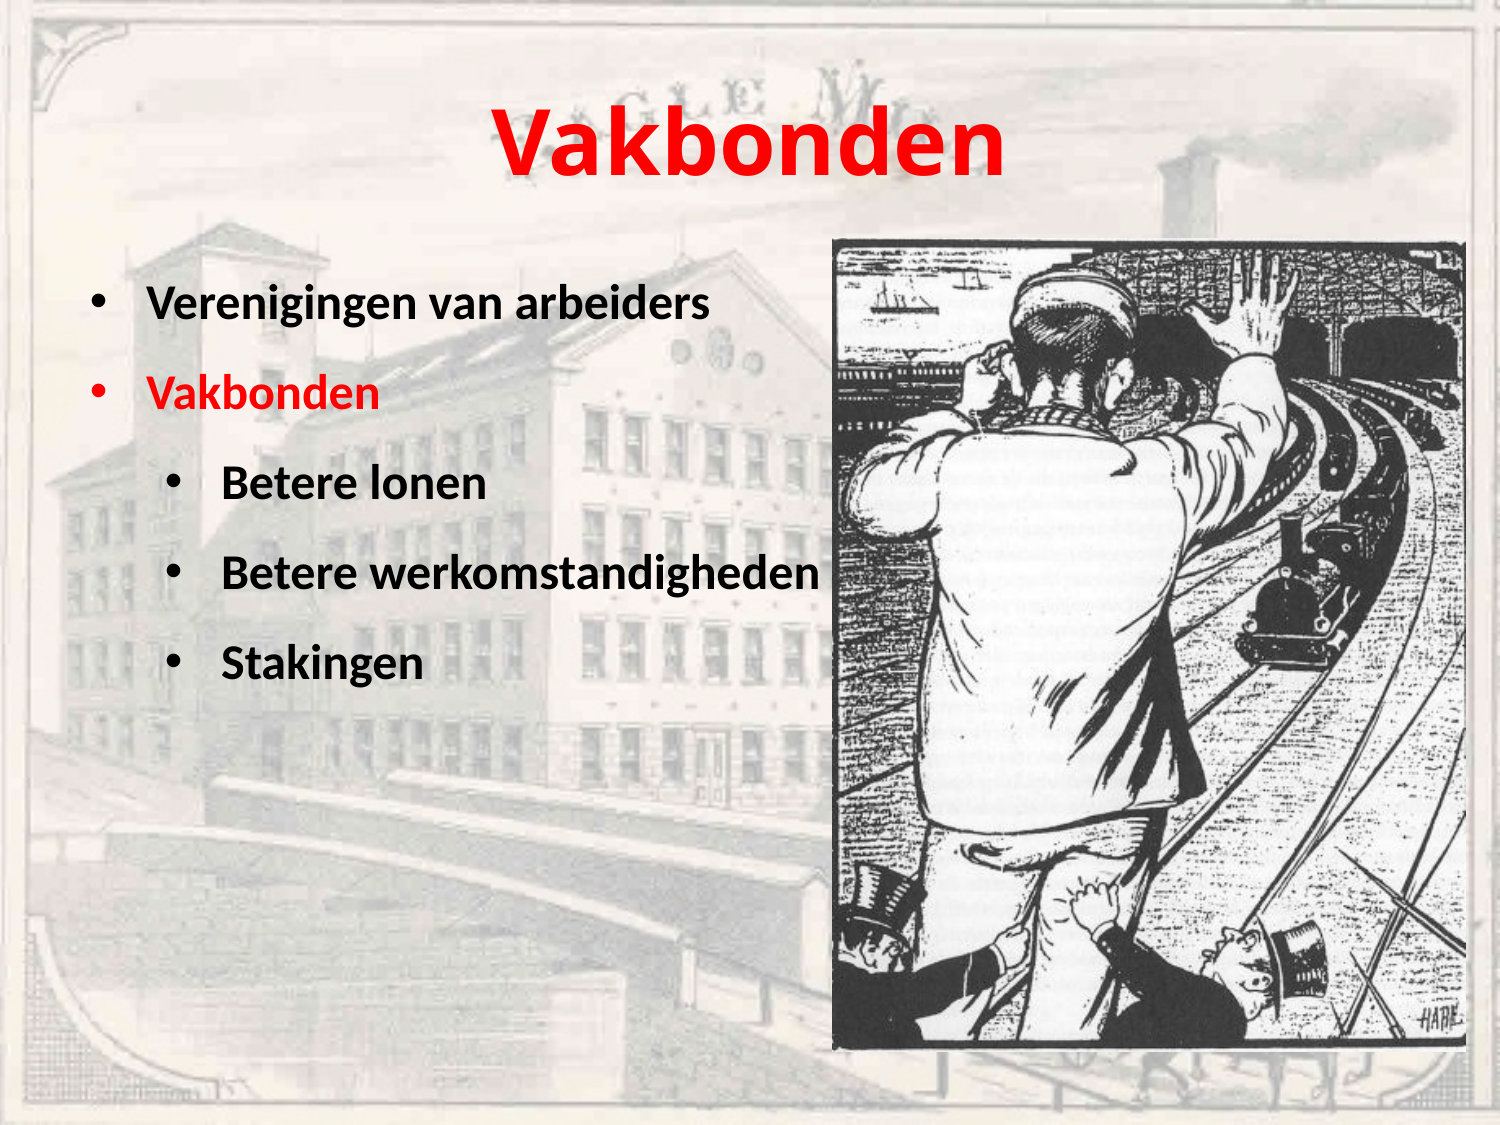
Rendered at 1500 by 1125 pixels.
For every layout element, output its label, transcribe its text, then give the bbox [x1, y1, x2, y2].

title Vakbonden [75, 45, 1425, 233]
text_box Verenigingen van arbeiders Vakbonden Betere lonen Betere werkomstandigheden Stakingen [75, 232, 1247, 698]
picture [832, 237, 1466, 1053]
